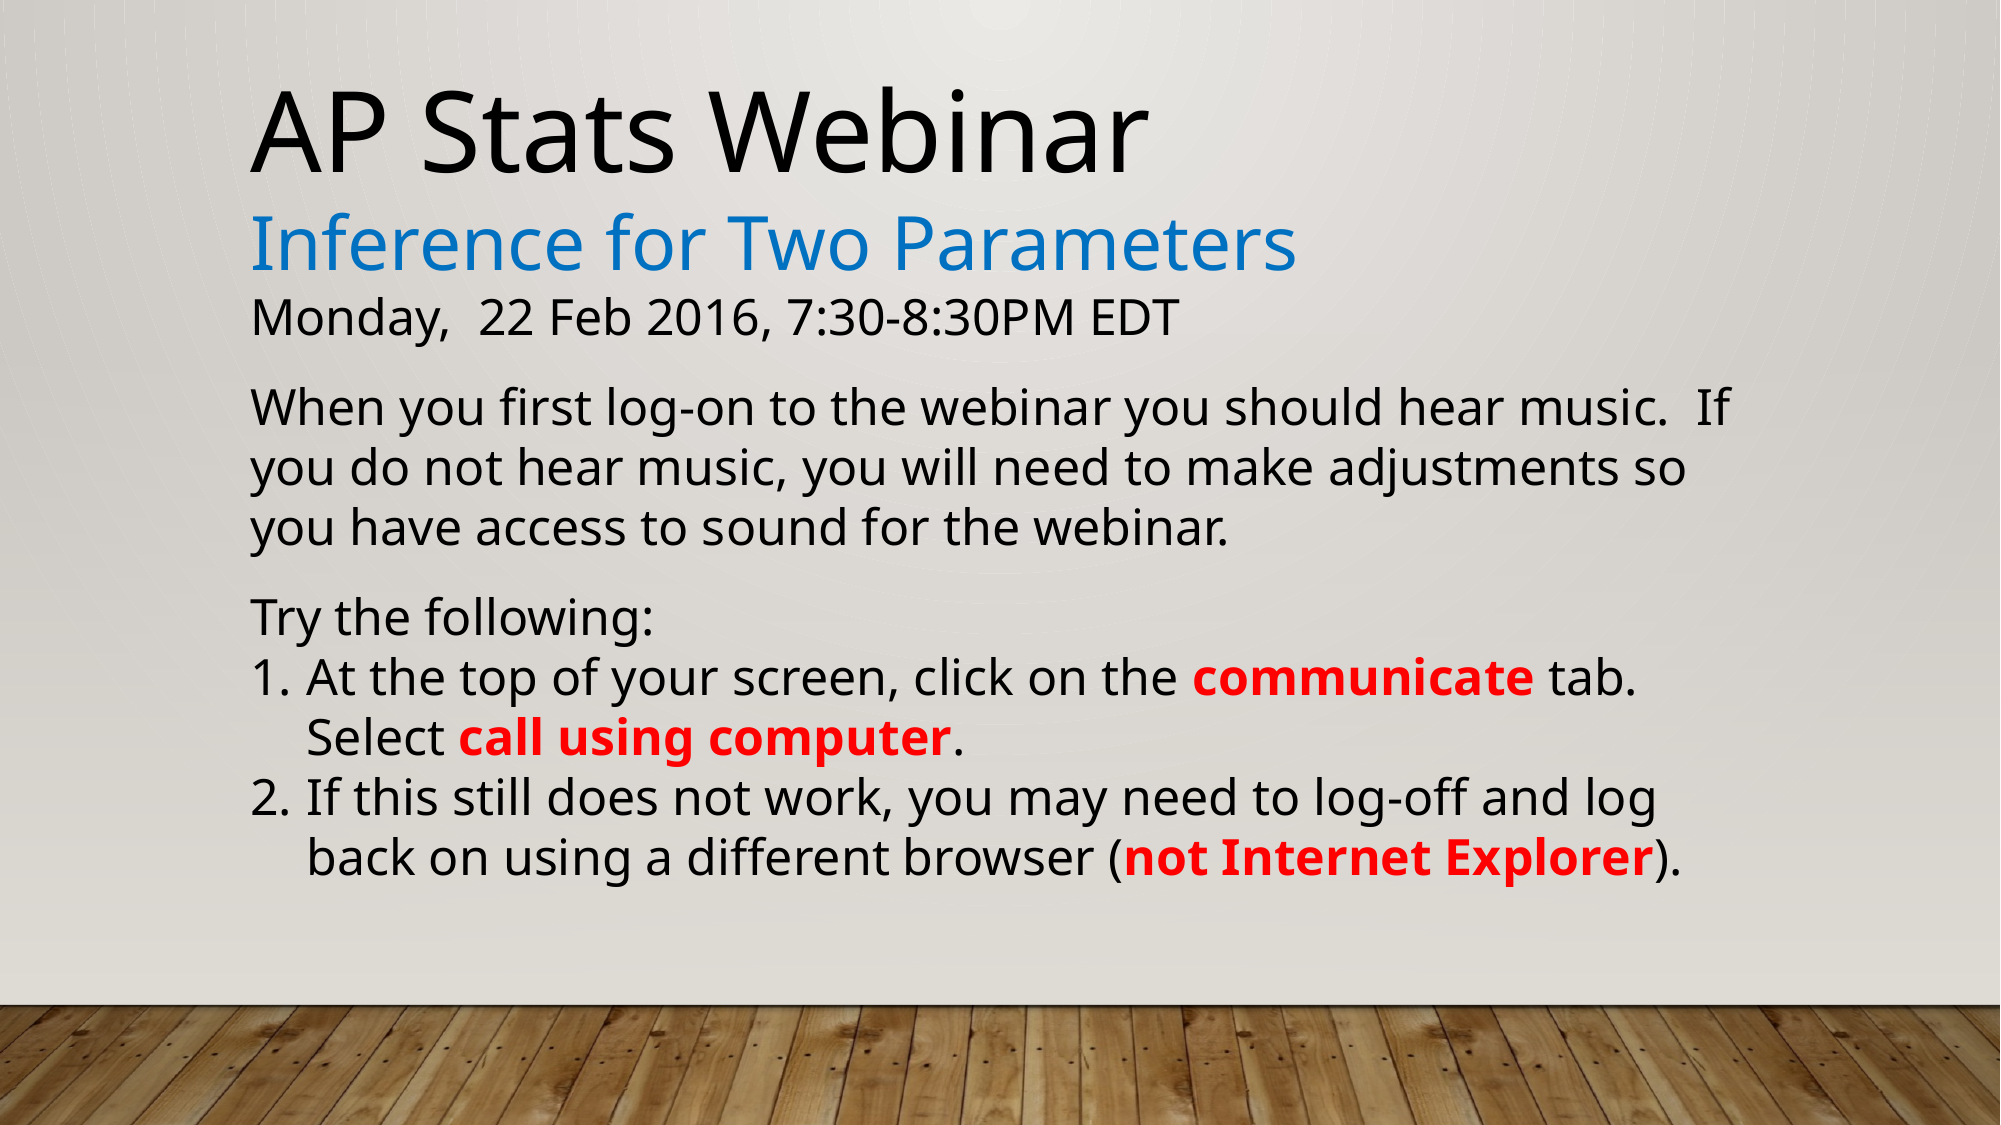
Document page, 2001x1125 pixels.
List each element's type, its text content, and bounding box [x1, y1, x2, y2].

text_box AP Stats Webinar Inference for Two Parameters Monday, 22 Feb 2016, 7:30-8:30PM EDT When you first log-on to the webinar you should hear music. If you do not hear music, you will need to make adjustments so you have access to sound for the webinar. Try the following: At the top of your screen, click on the communicate tab. Select call using computer. If this still does not work, you may need to log-off and log back on using a different browser (not Internet Explorer). [235, 52, 1776, 953]
picture [0, 1005, 2000, 1125]
